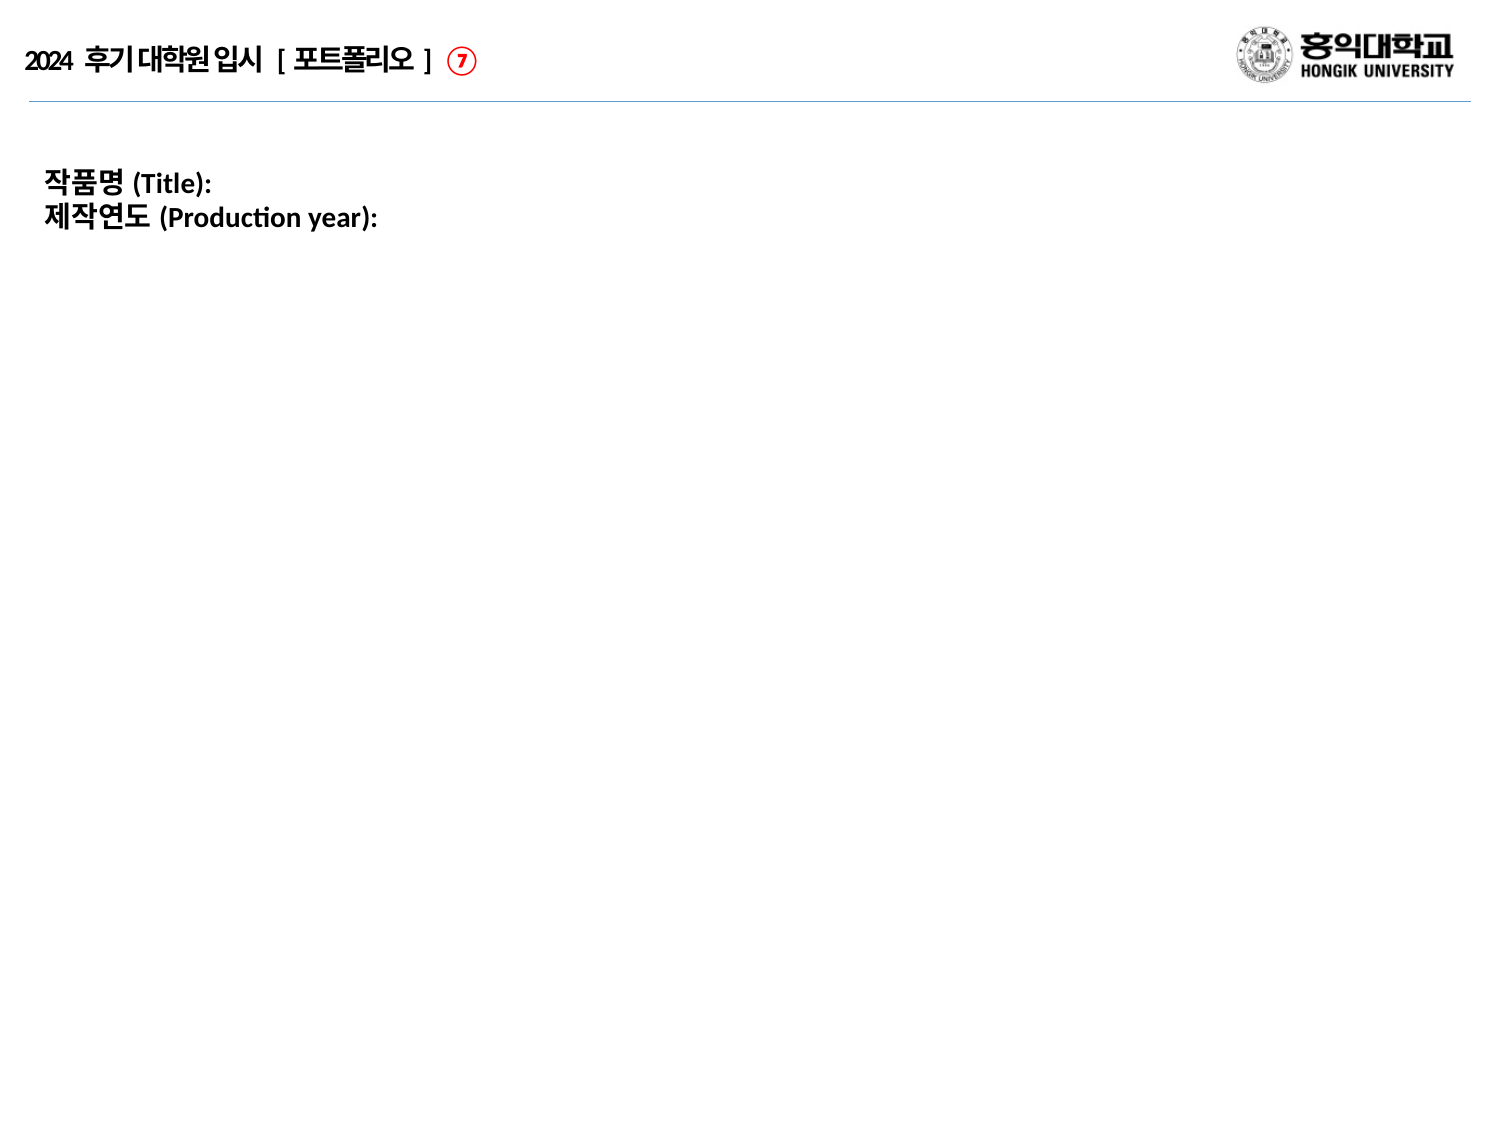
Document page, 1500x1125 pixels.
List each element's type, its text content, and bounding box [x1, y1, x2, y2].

picture [1210, 17, 1481, 94]
text_box 작품명(Title): 제작연도(Production year): [29, 156, 687, 242]
text_box 2024 후기 대학원 입시 [포트폴리오] ⑦ [4, 33, 495, 84]
